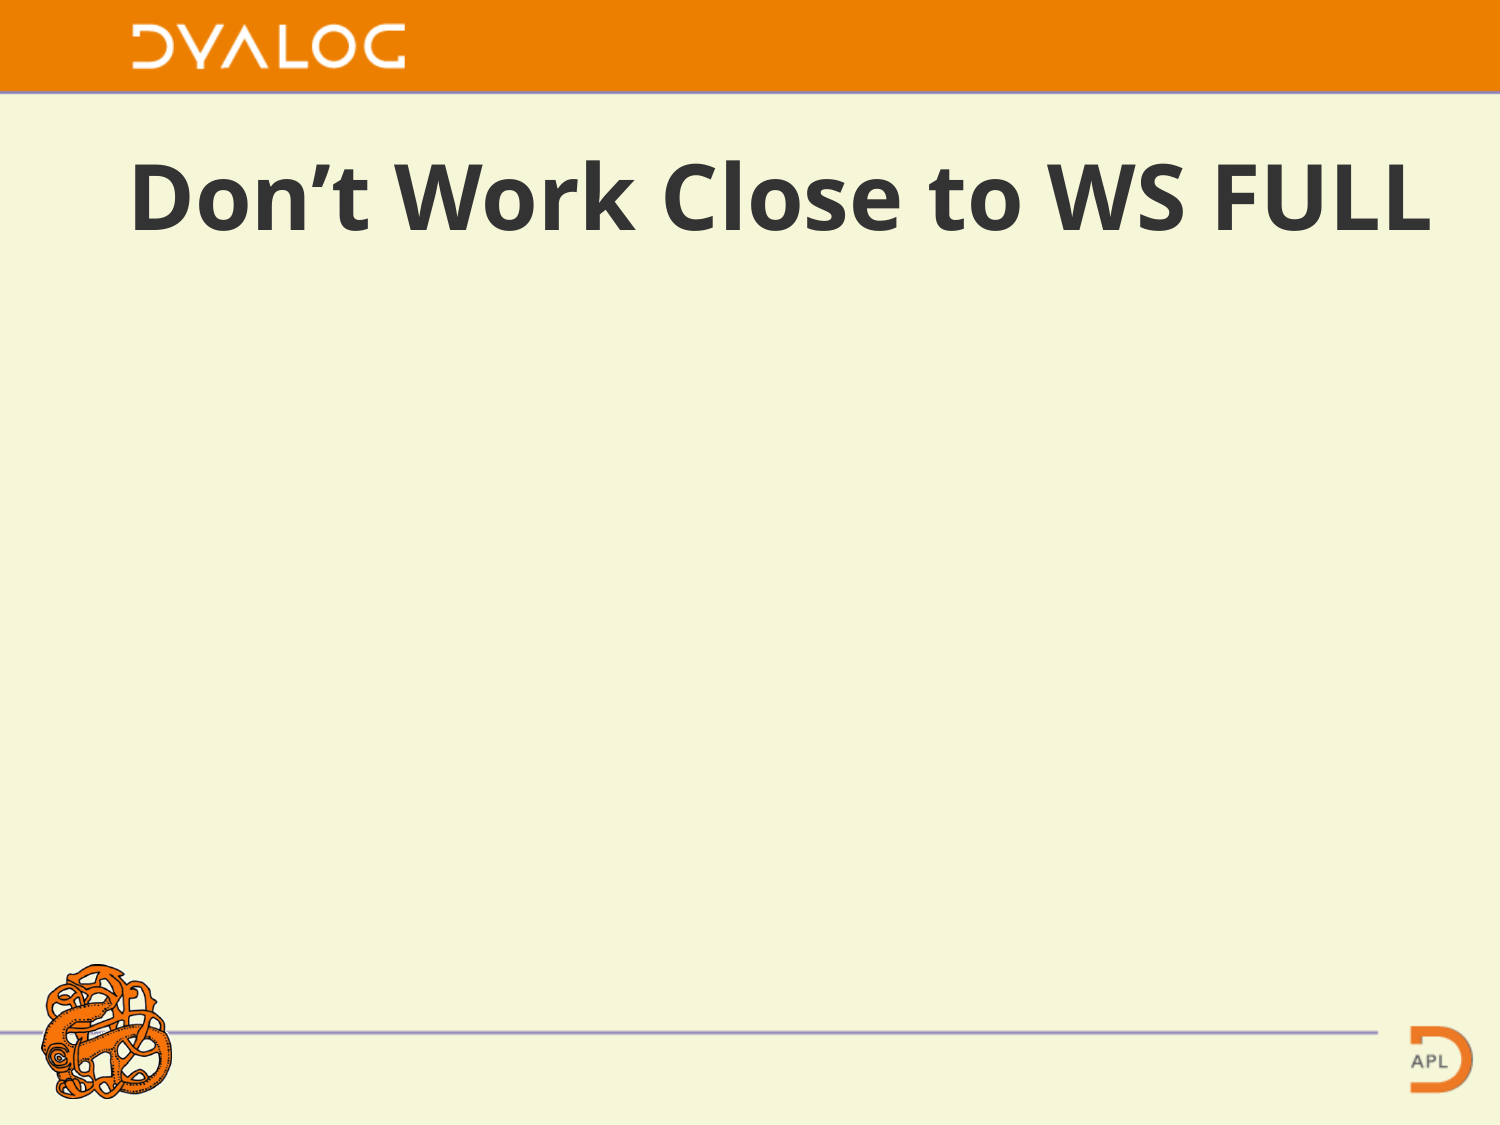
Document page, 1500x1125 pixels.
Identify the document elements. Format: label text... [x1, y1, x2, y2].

picture [0, 0, 1500, 1125]
title Don’t Work Close to WS FULL [112, 99, 1471, 288]
